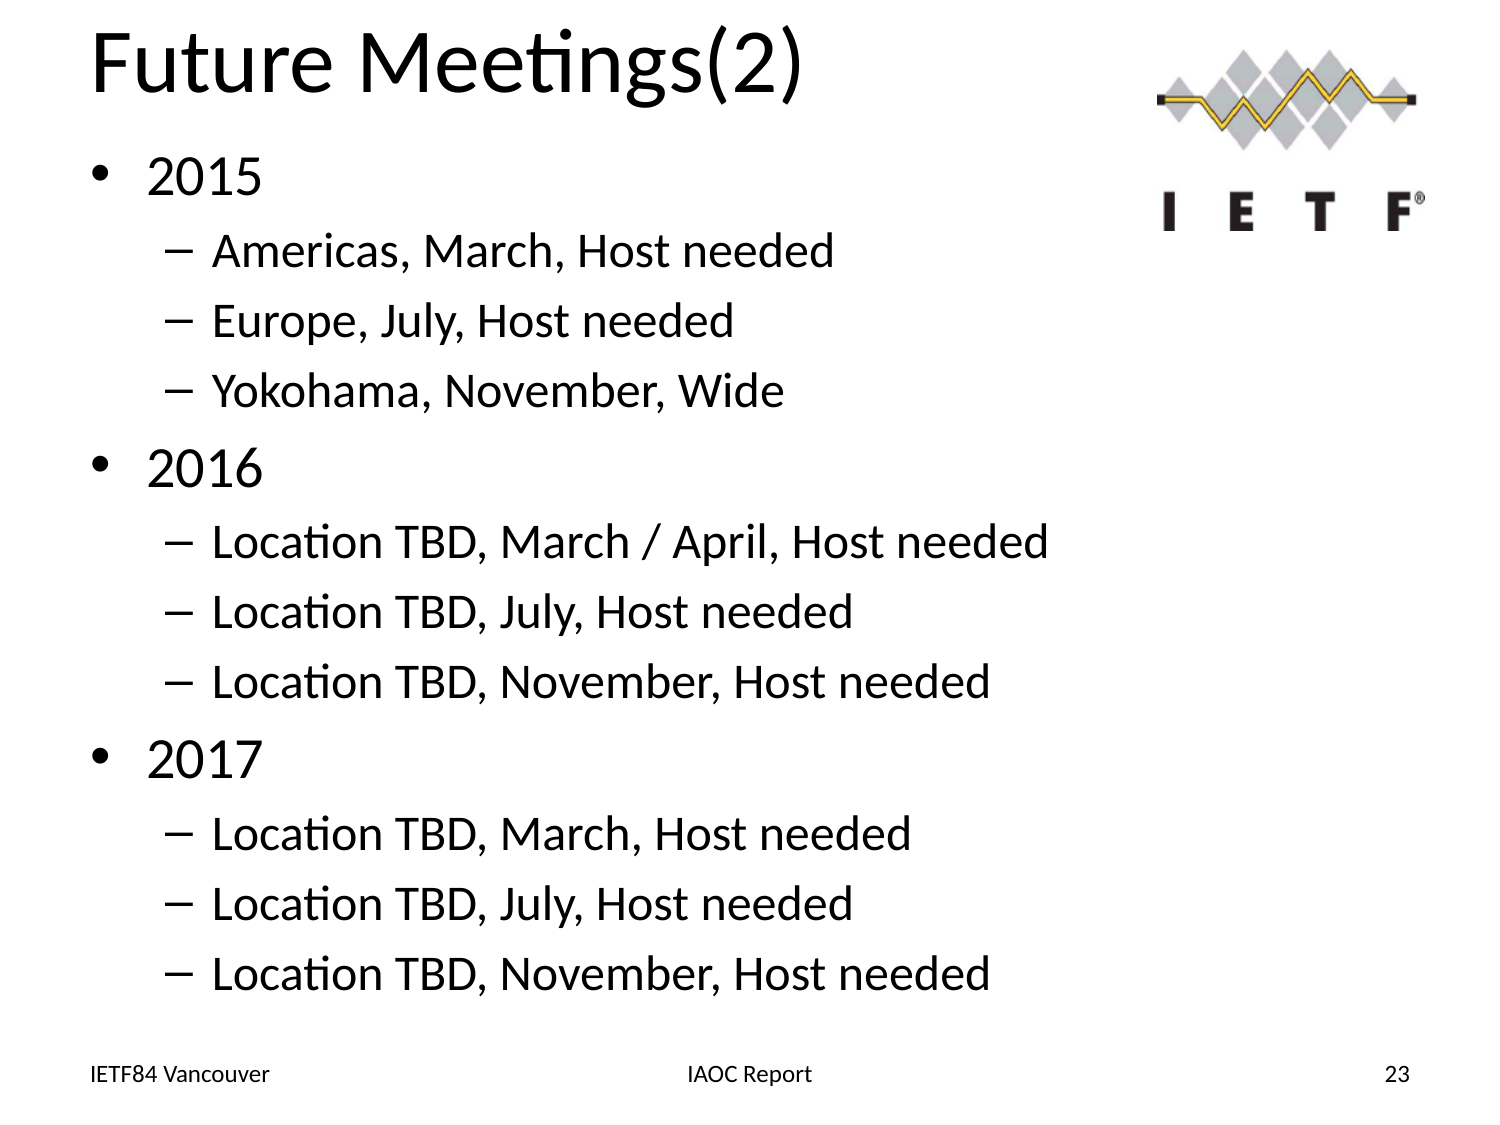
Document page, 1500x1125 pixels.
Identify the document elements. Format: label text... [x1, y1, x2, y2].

slide_number IETF84 Vancouver [75, 1042, 425, 1103]
list 2015 Americas, March, Host needed Europe, July, Host needed Yokohama, November, Wide 2016 Location TBD, March / April, Host needed Location TBD, July, Host needed Location TBD, November, Host needed 2017 Location TBD, March, Host needed Location TBD, July, Host needed Location TBD, November, Host needed [75, 129, 1500, 1125]
footer IAOC Report [512, 1042, 988, 1103]
title Future Meetings(2) [75, 0, 1138, 129]
slide_number 23 [1074, 1042, 1425, 1103]
picture [1157, 49, 1425, 129]
